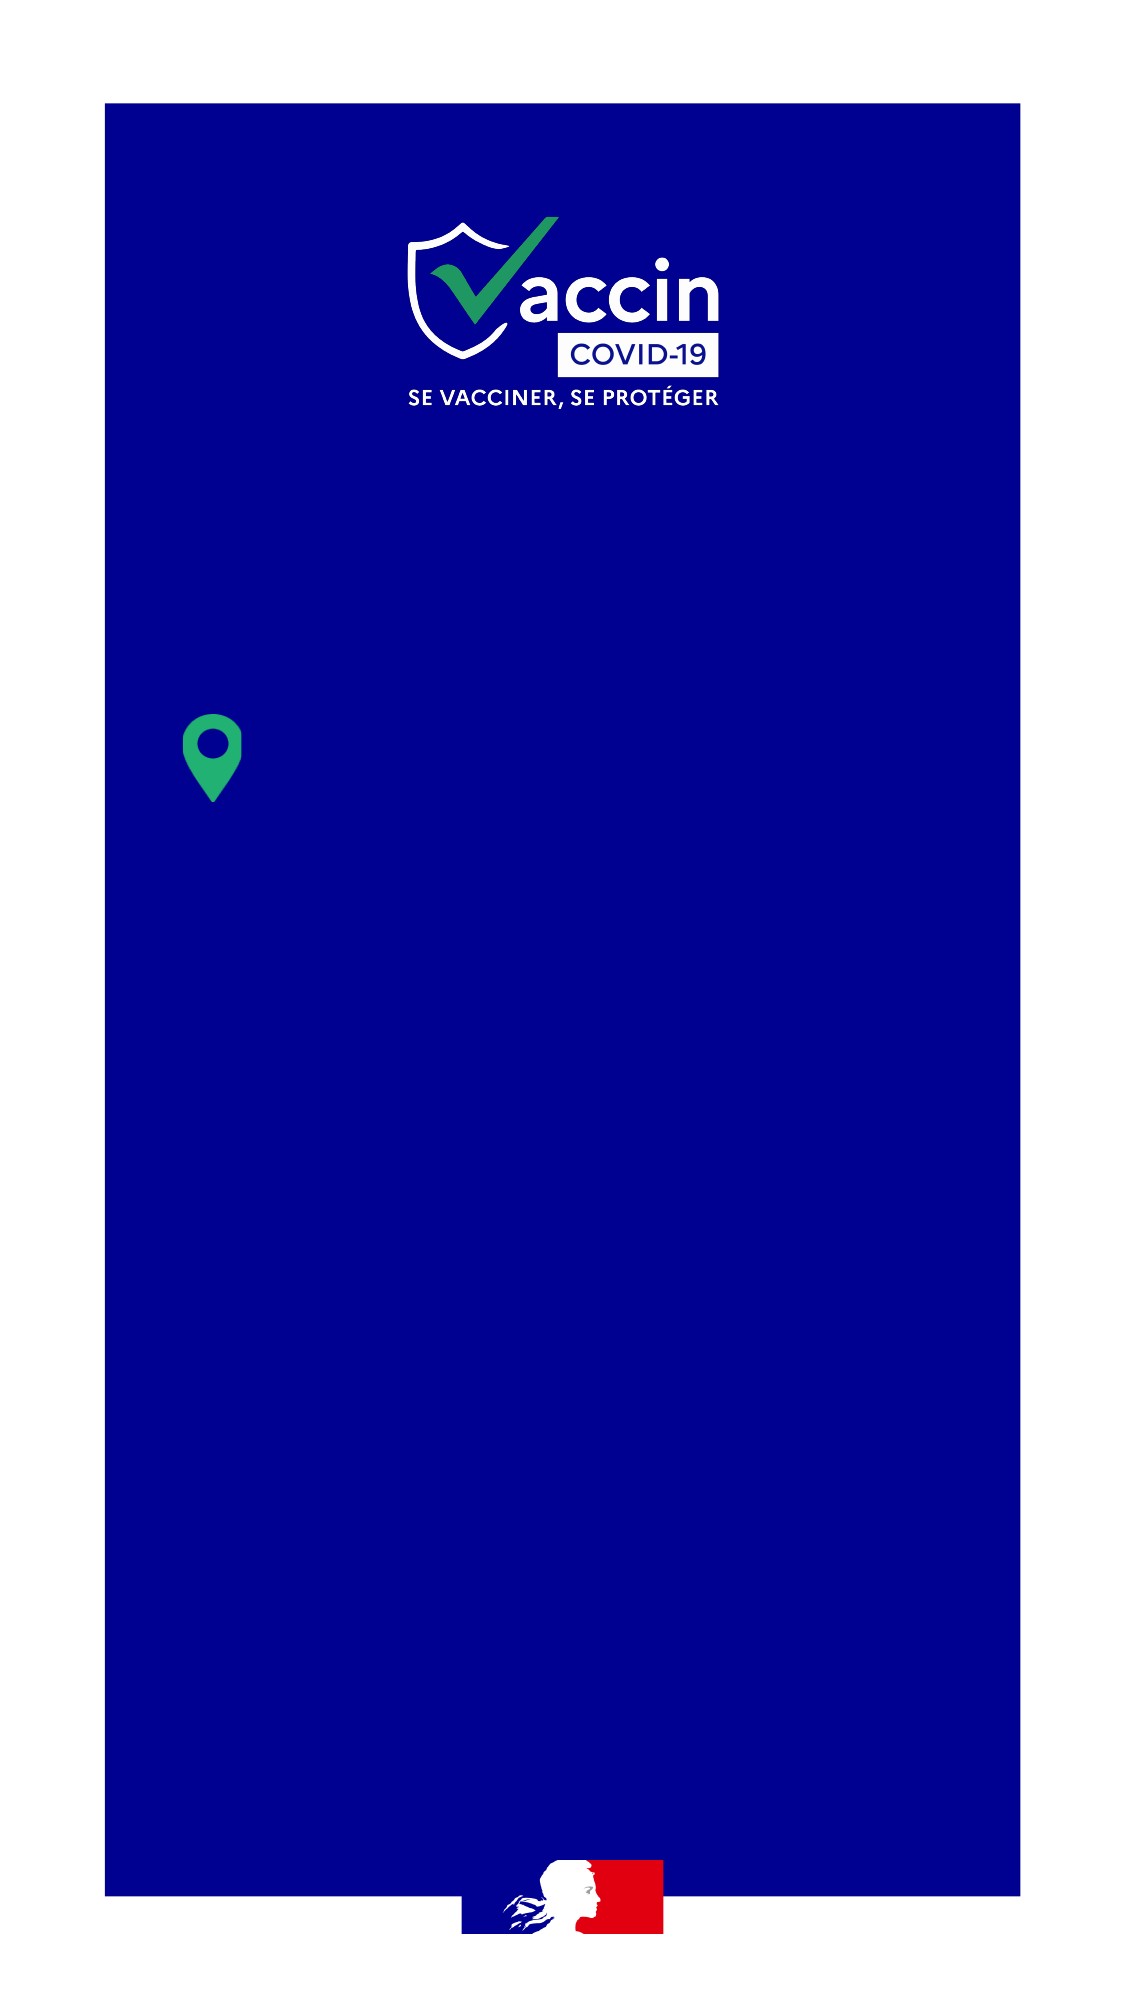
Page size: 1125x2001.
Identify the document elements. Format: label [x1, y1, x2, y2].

picture [363, 172, 763, 454]
